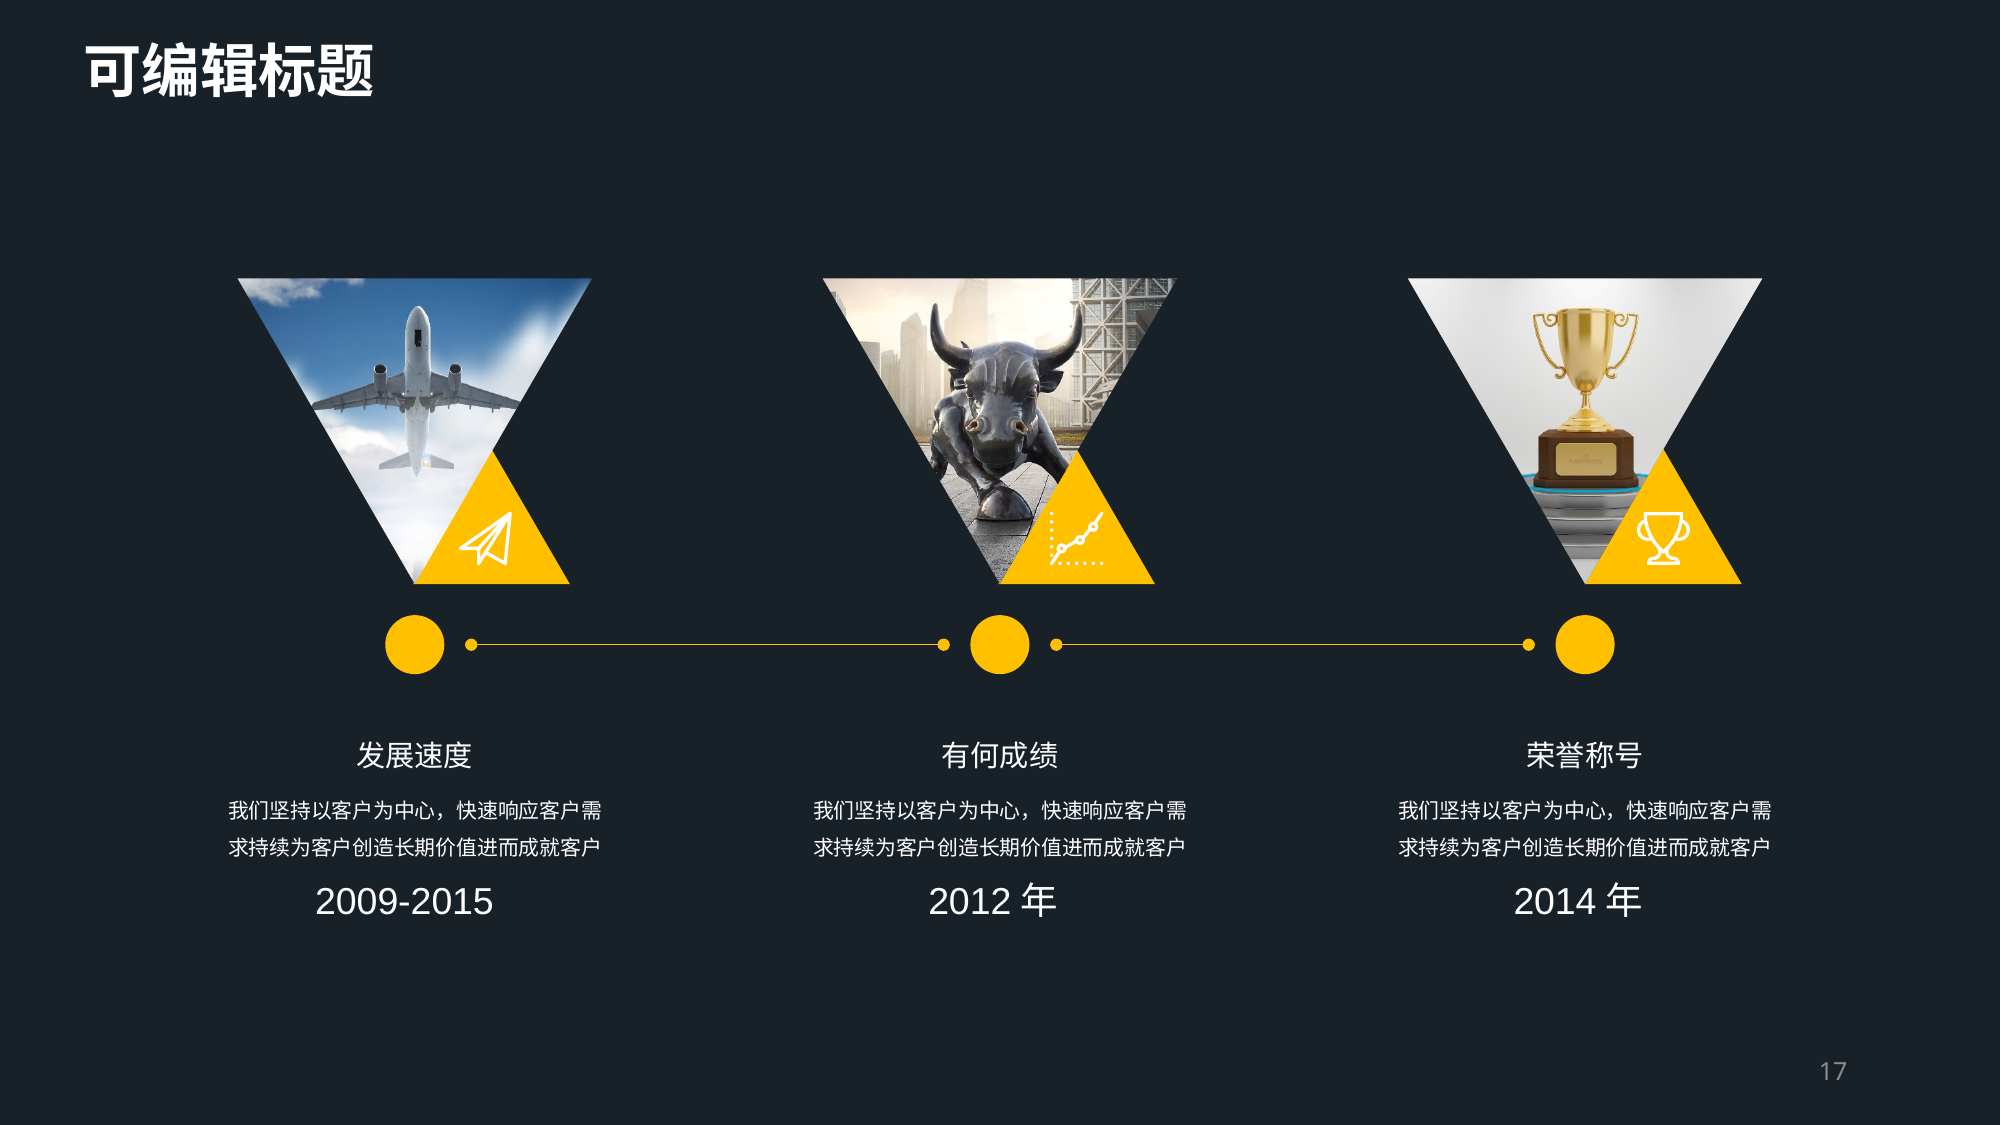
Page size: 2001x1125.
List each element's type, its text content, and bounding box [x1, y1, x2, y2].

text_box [1375, 712, 1795, 930]
slide_number 17 [1412, 1042, 1863, 1103]
text_box [820, 277, 1180, 583]
text_box [1405, 277, 1765, 587]
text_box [413, 449, 570, 585]
text_box [1554, 614, 1616, 676]
text_box [384, 614, 446, 676]
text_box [1585, 449, 1742, 585]
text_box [205, 712, 625, 930]
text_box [790, 712, 1210, 930]
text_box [998, 449, 1155, 585]
text_box 可编辑标题 [68, 26, 834, 112]
text_box [235, 277, 594, 584]
text_box [969, 614, 1031, 676]
